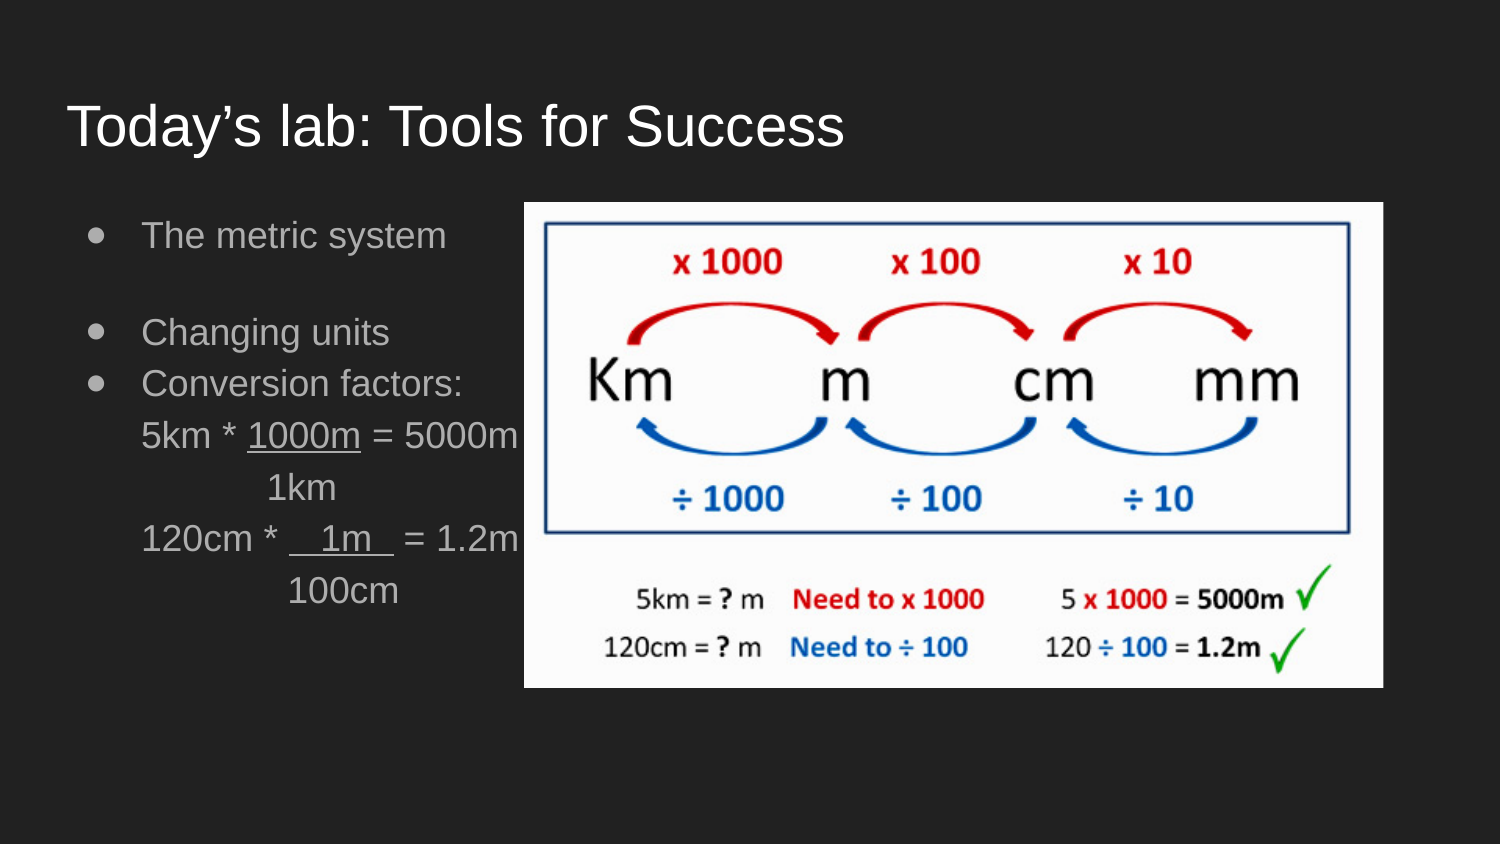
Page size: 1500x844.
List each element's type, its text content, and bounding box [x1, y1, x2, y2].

picture [523, 201, 1384, 688]
list The metric system Changing units Conversion factors: 5km * 1000m = 5000m 1km 120cm * 1m = 1.2m 100cm [51, 189, 1449, 750]
title Today’s lab: Tools for Success [51, 72, 1449, 167]
